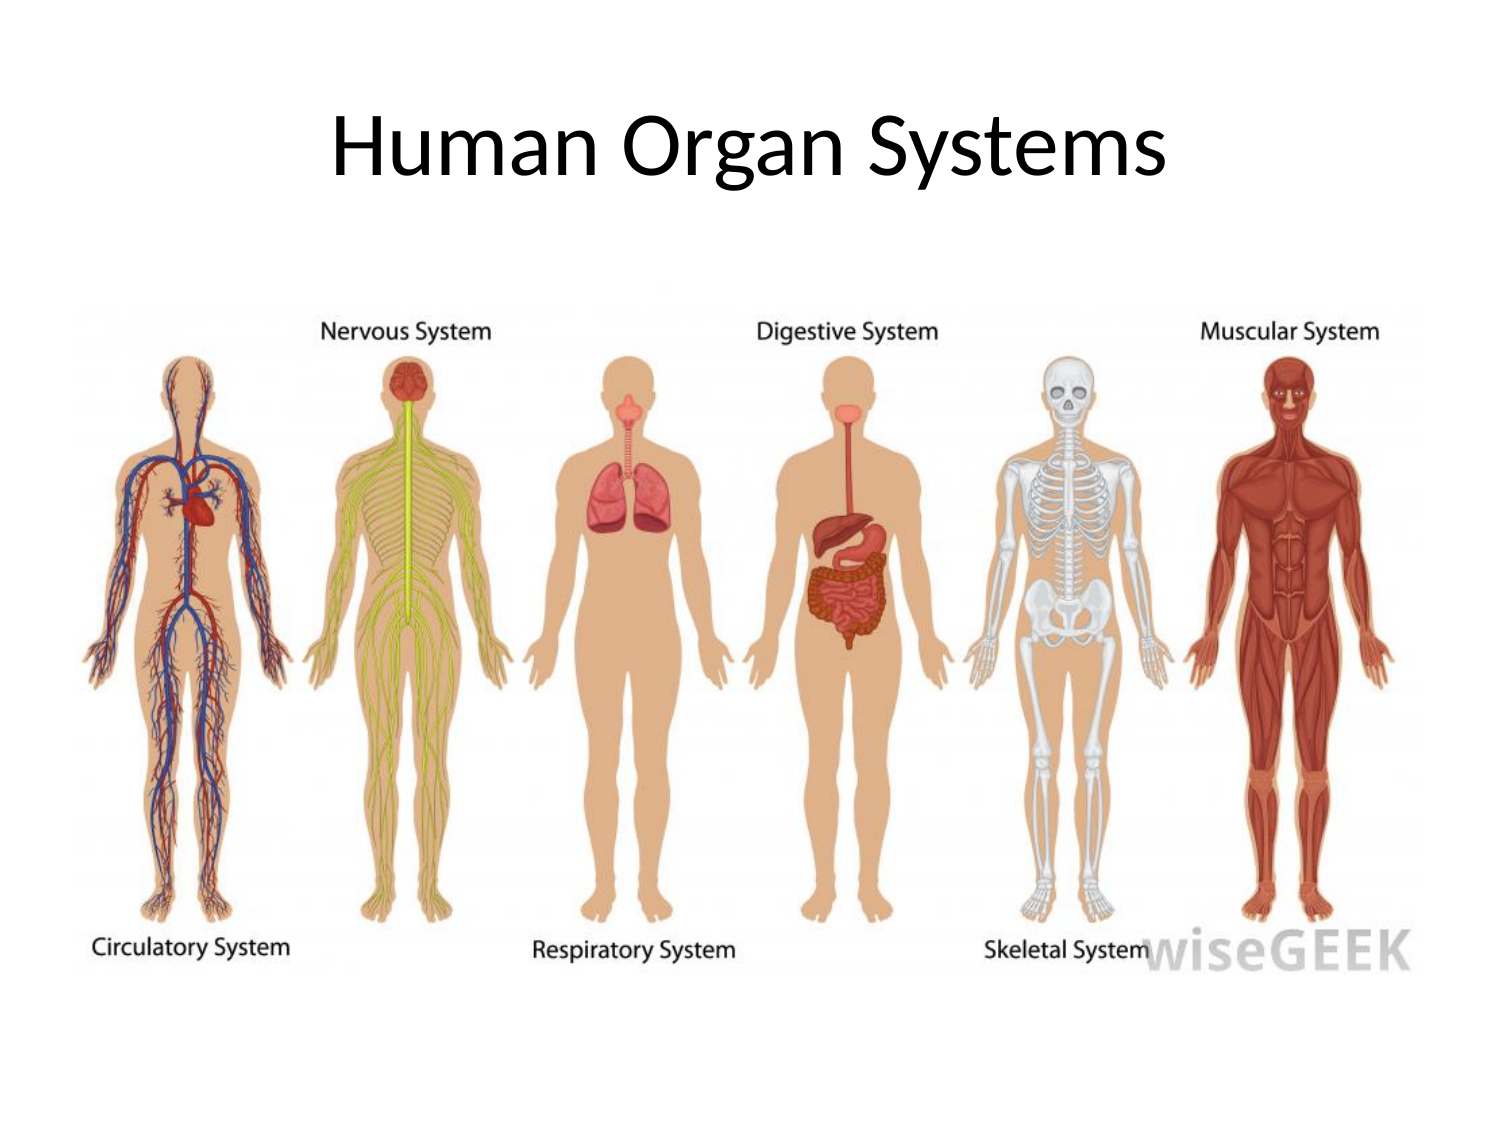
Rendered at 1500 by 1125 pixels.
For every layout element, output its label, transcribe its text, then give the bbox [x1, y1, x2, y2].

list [74, 262, 1426, 1006]
title Human Organ Systems [75, 45, 1425, 233]
